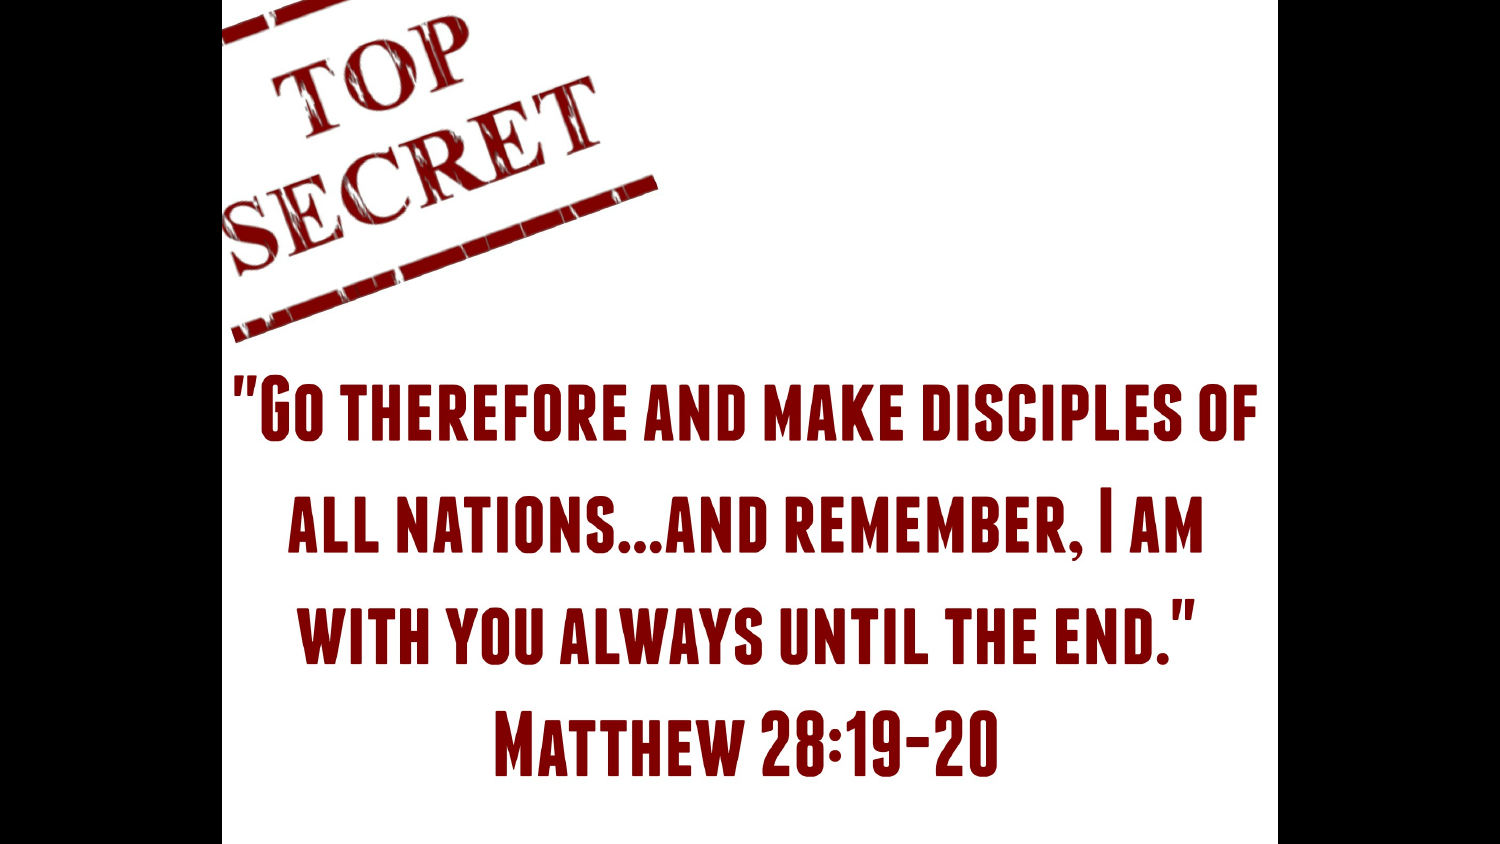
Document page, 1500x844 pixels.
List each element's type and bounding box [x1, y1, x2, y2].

picture [222, 0, 1278, 844]
